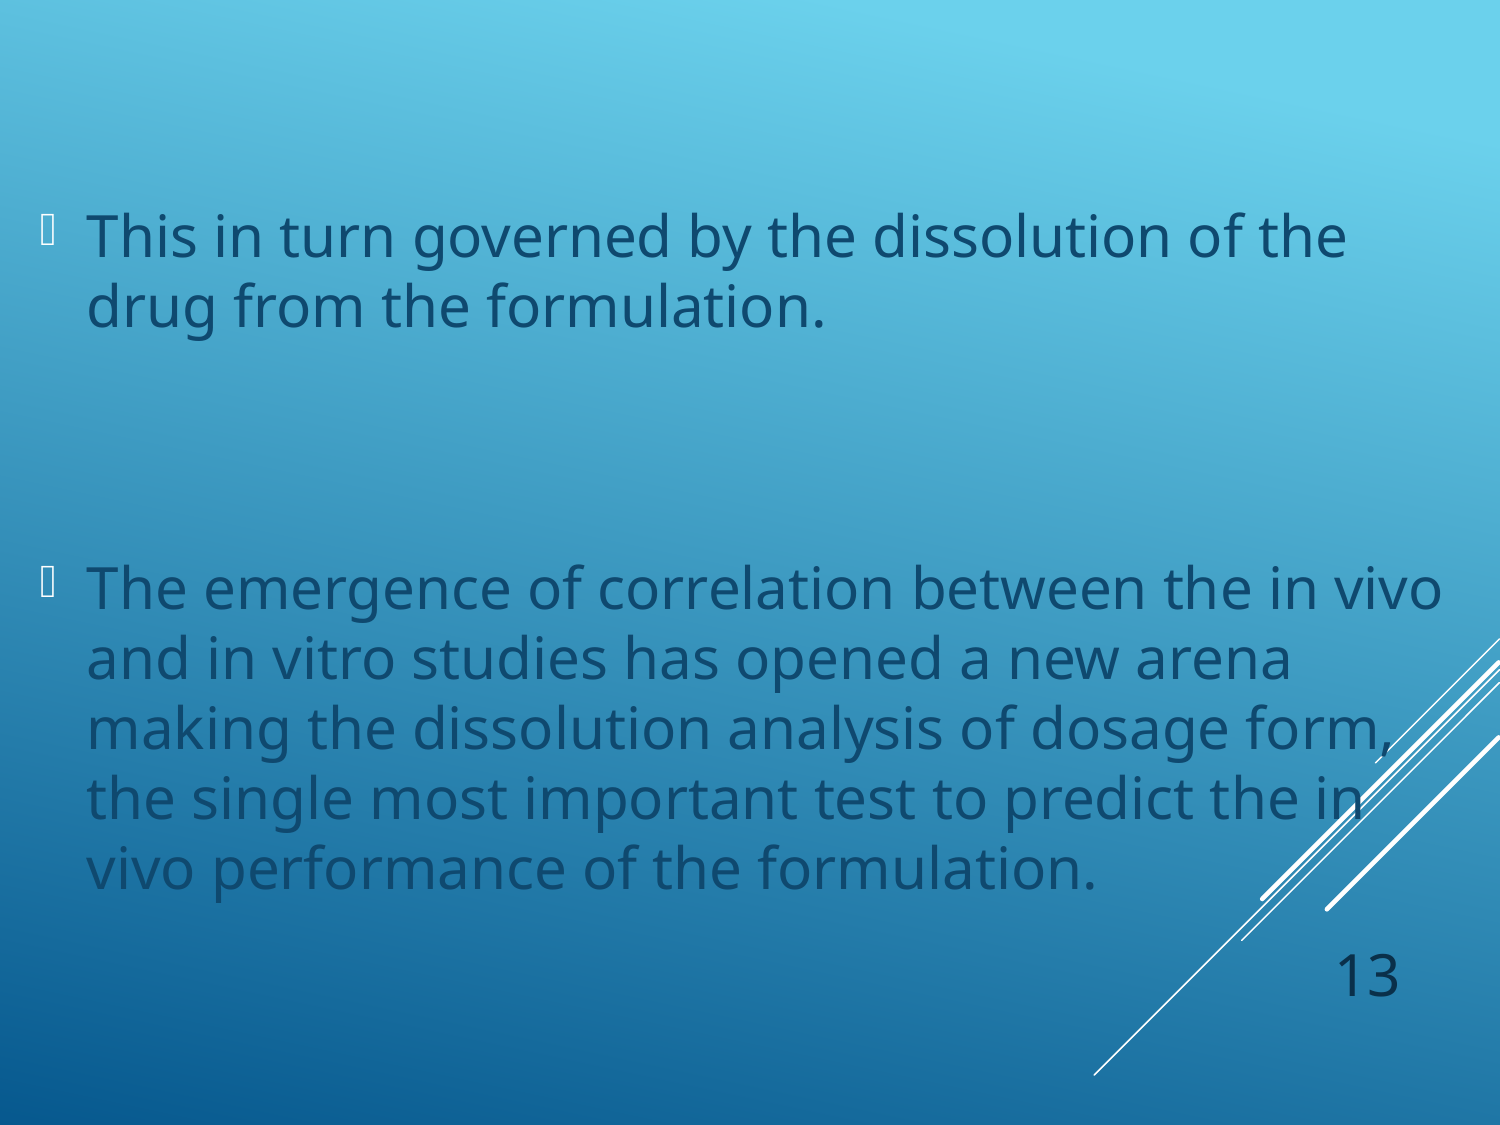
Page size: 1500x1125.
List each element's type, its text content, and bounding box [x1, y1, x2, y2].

list This in turn governed by the dissolution of the drug from the formulation. The emergence of correlation between the in vivo and in vitro studies has opened a new arena making the dissolution analysis of dosage form, the single most important test to predict the in vivo performance of the formulation. [24, 112, 1463, 988]
slide_number 13 [1275, 915, 1416, 1025]
